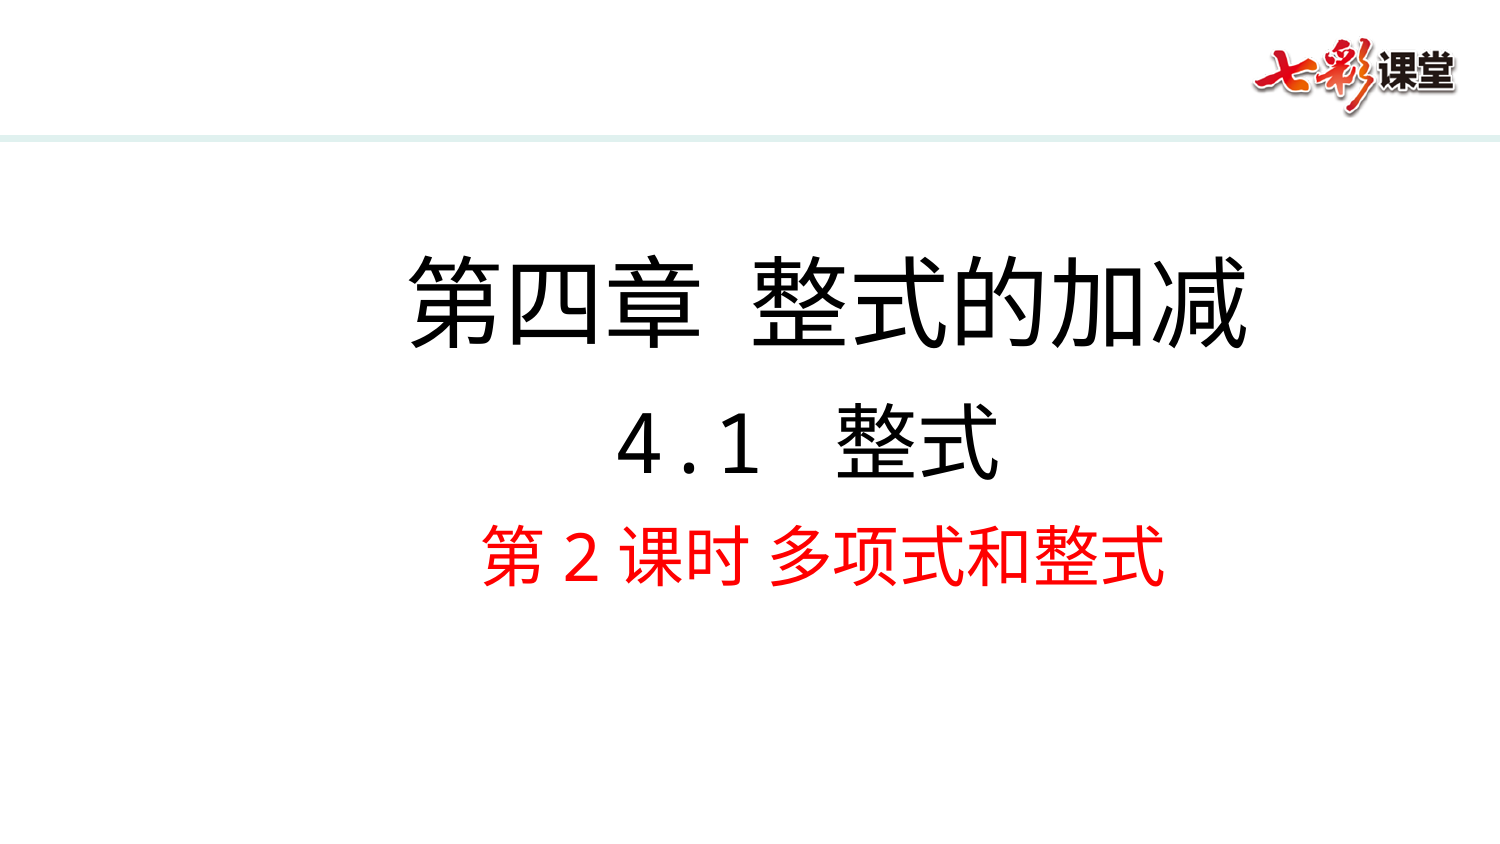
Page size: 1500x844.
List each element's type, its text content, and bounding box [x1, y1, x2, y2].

text_box 第四章 整式的加减 4.1 整式 第2课时 多项式和整式 [320, 197, 1295, 602]
picture [1249, 32, 1461, 118]
